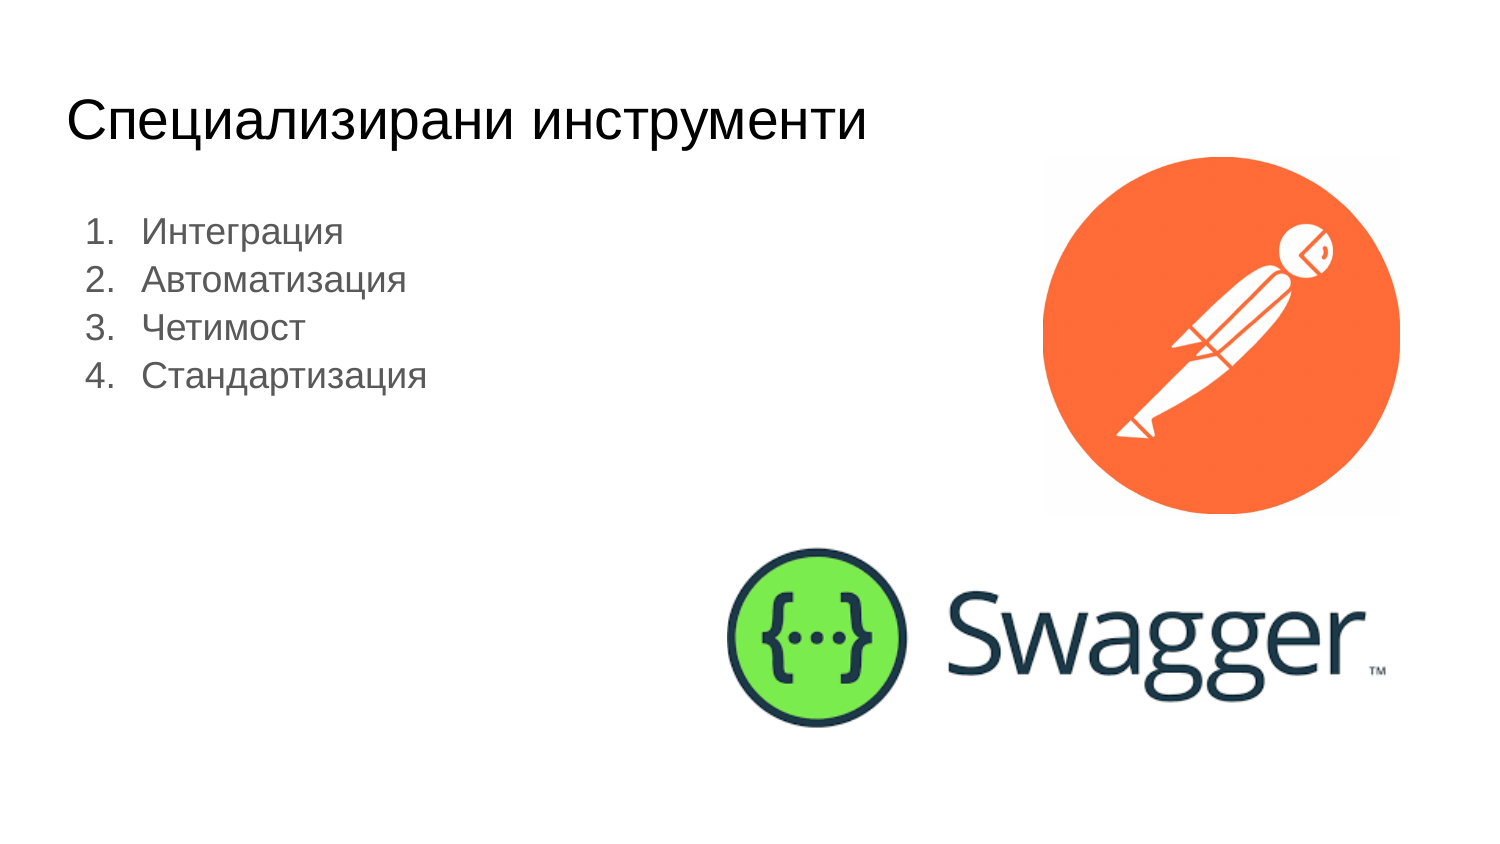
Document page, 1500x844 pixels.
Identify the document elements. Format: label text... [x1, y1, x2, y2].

picture [727, 546, 1392, 732]
title Специализирани инструменти [51, 72, 1449, 167]
list Интеграция Автоматизация Четимост Стандартизация [51, 189, 1449, 750]
picture [1042, 157, 1400, 514]
